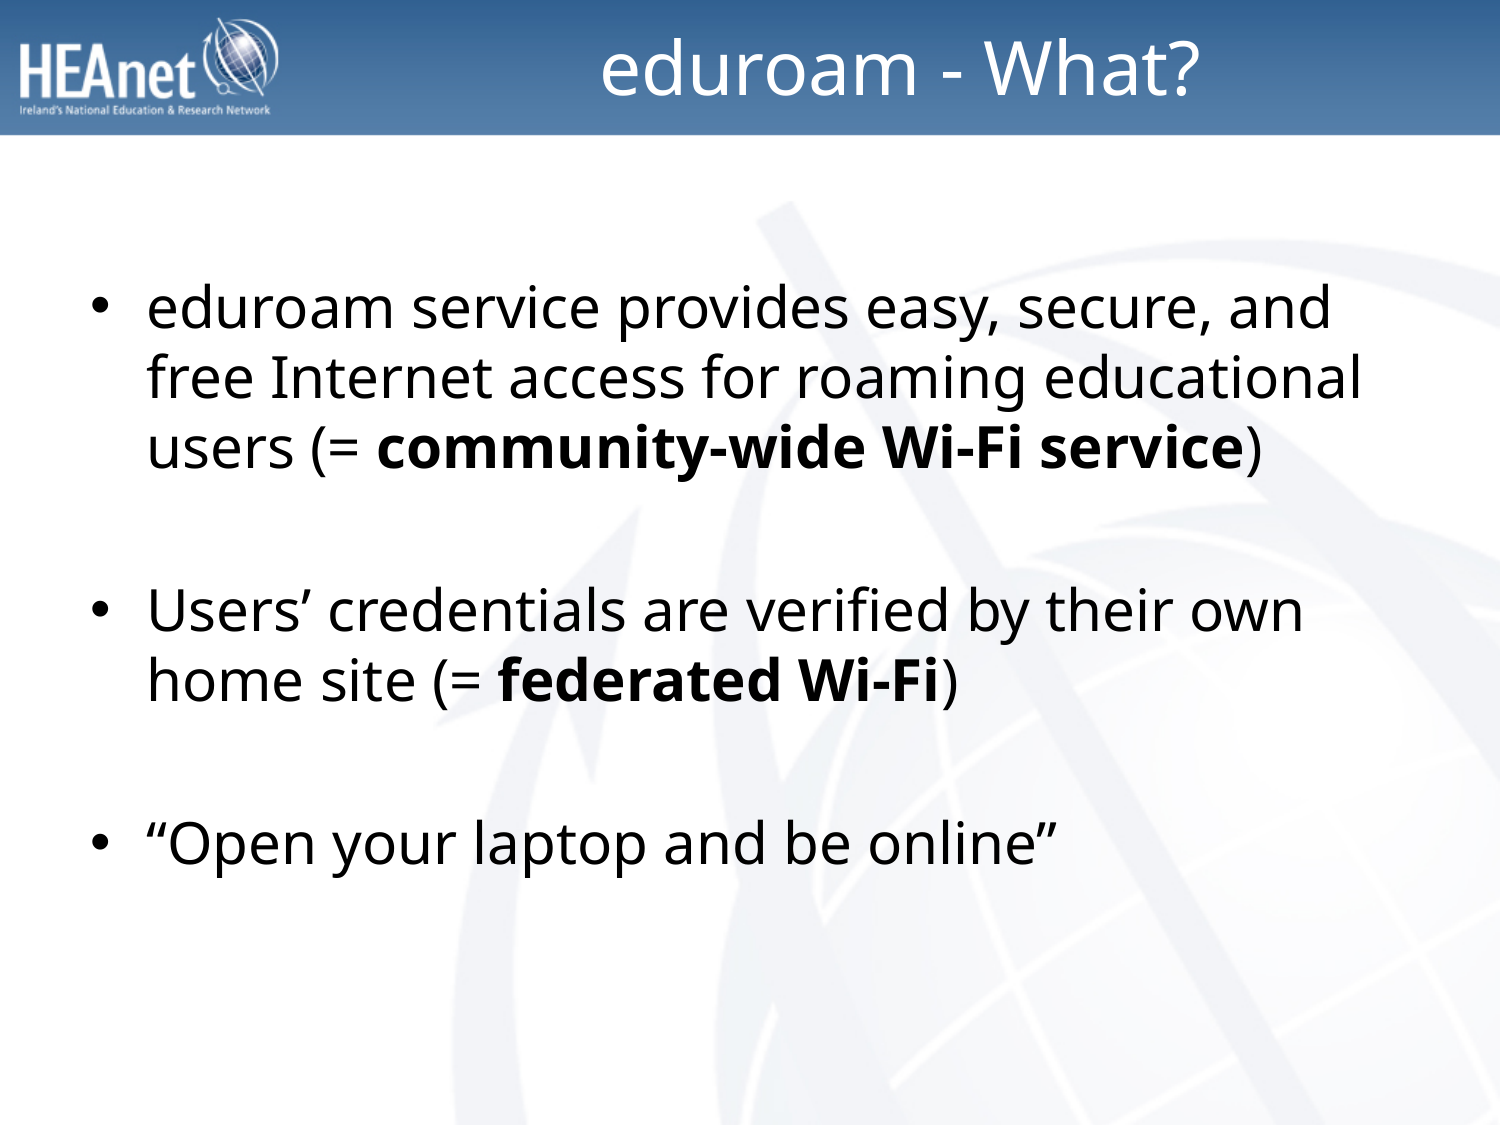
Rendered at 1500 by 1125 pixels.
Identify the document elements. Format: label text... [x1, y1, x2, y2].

title eduroam - What? [300, 0, 1500, 160]
picture [0, 0, 1500, 1125]
list eduroam service provides easy, secure, and free Internet access for roaming educational users (= community-wide Wi-Fi service) Users’ credentials are verified by their own home site (= federated Wi-Fi) “Open your laptop and be online” [74, 262, 1426, 1006]
